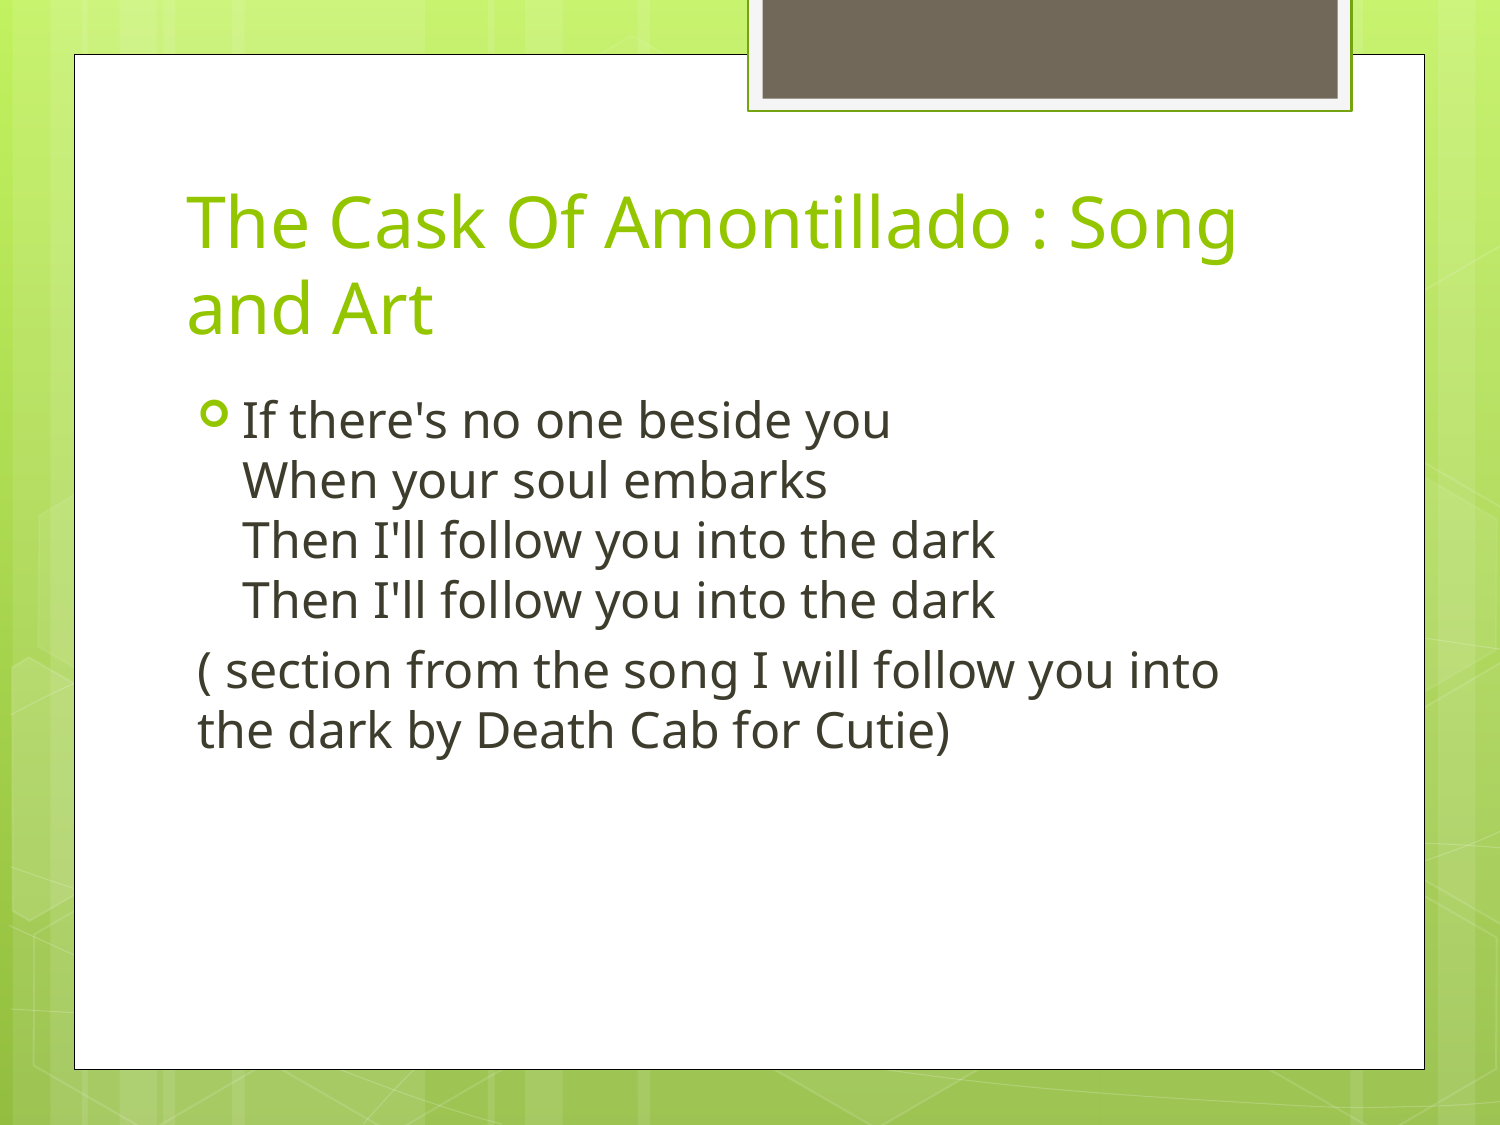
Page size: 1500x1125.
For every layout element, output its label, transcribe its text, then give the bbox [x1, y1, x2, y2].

title The Cask Of Amontillado : Song and Art [171, 168, 1324, 357]
list If there's no one beside you When your soul embarks Then I'll follow you into the dark Then I'll follow you into the dark ( section from the song I will follow you into the dark by Death Cab for Cutie) [171, 381, 1283, 957]
